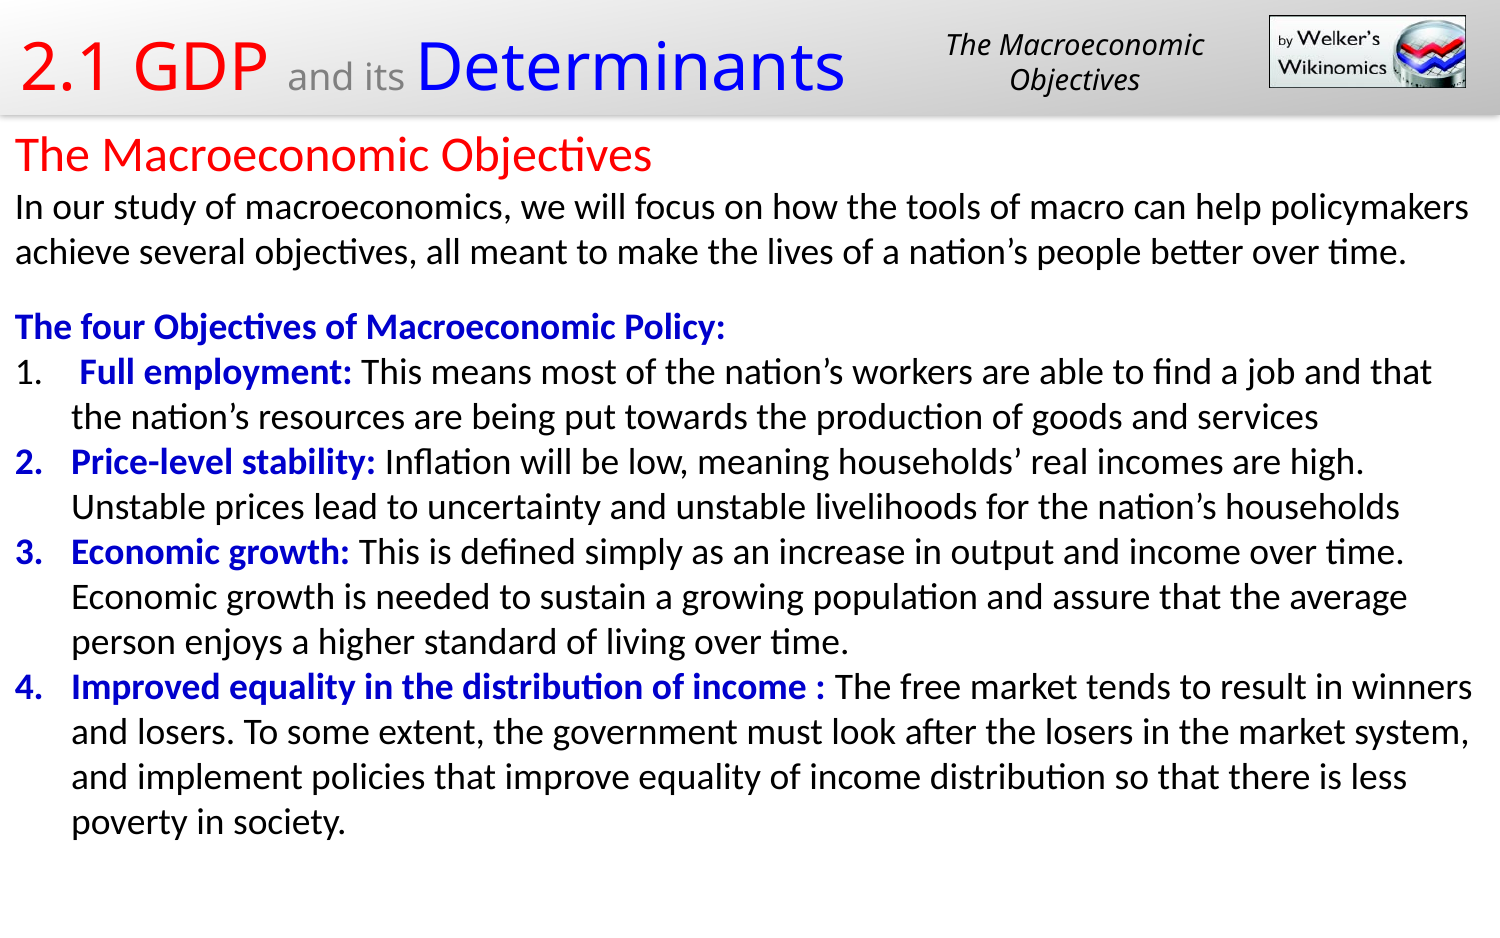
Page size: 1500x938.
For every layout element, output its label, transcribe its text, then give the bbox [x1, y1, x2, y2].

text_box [0, 0, 1500, 115]
text_box The Macroeconomic Objectives In our study of macroeconomics, we will focus on how the tools of macro can help policymakers achieve several objectives, all meant to make the lives of a nation’s people better over time. The four Objectives of Macroeconomic Policy: Full employment: This means most of the nation’s workers are able to find a job and that the nation’s resources are being put towards the production of goods and services Price-level stability: Inflation will be low, meaning households’ real incomes are high. Unstable prices lead to uncertainty and unstable livelihoods for the nation’s households Economic growth: This is defined simply as an increase in output and income over time. Economic growth is needed to sustain a growing population and assure that the average person enjoys a higher standard of living over time. Improved equality in the distribution of income : The free market tends to result in winners and losers. To some extent, the government must look after the losers in the market system, and implement policies that improve equality of income distribution so that there is less poverty in society. [0, 123, 1500, 850]
